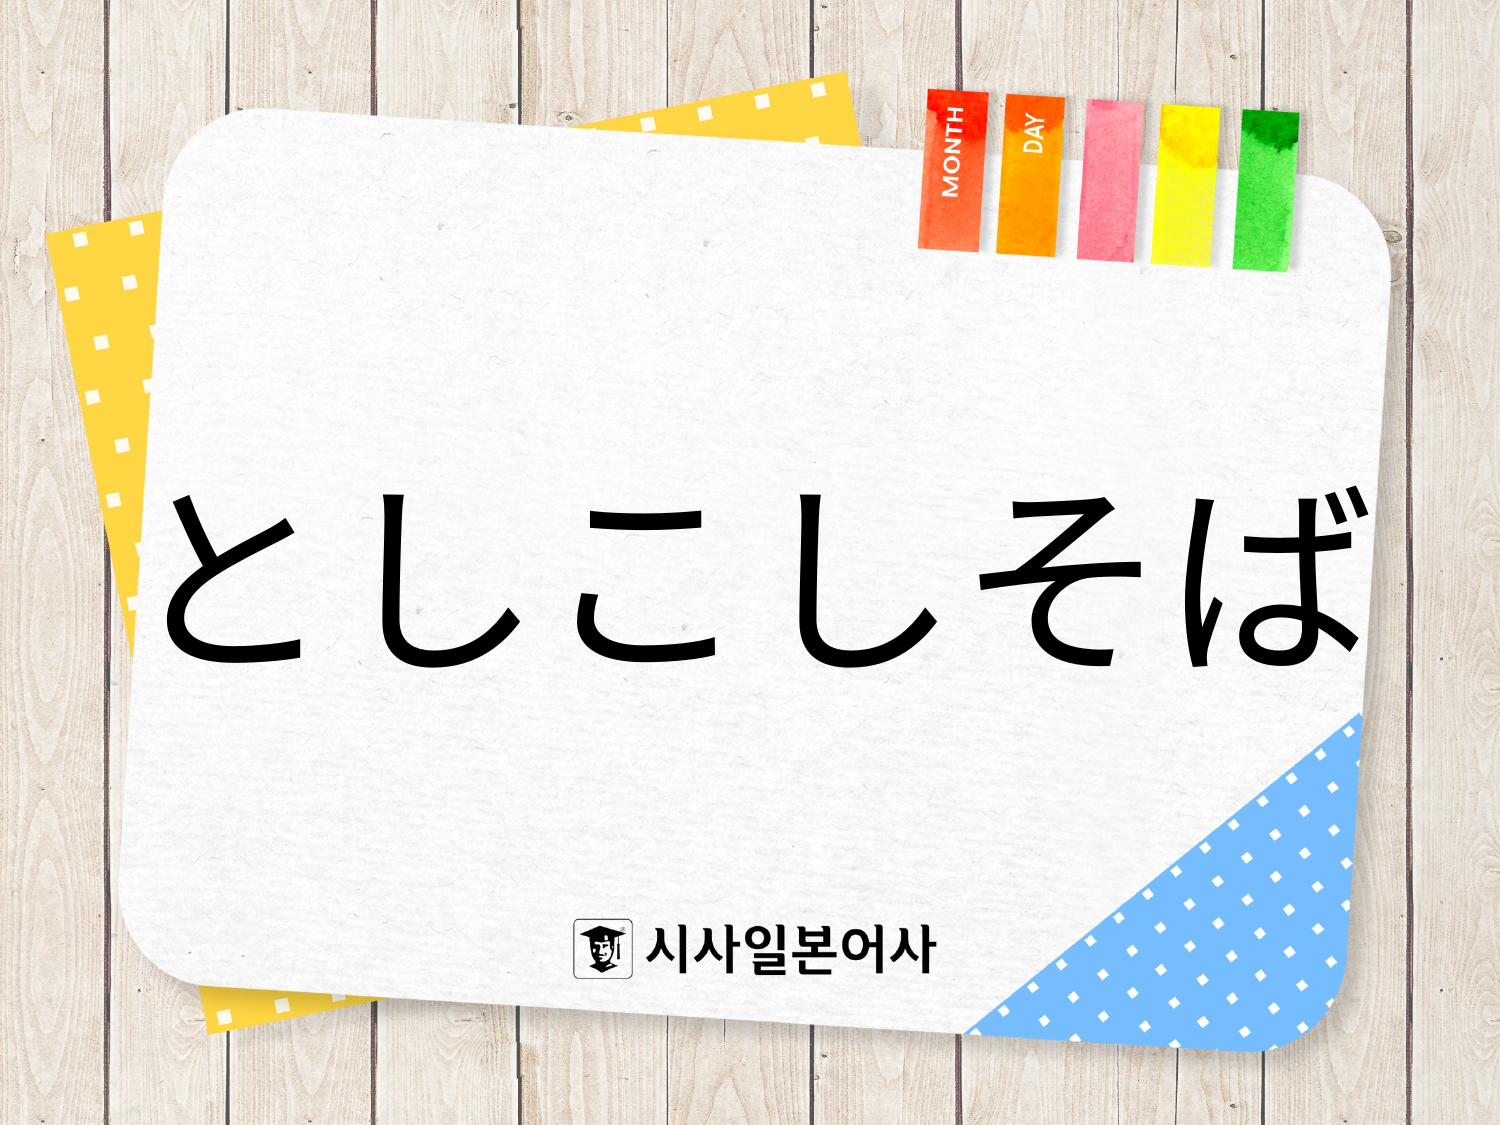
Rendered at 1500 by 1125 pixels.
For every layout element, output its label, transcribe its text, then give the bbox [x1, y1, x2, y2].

picture [0, 0, 1500, 1125]
title としこしそば [75, 338, 1425, 811]
